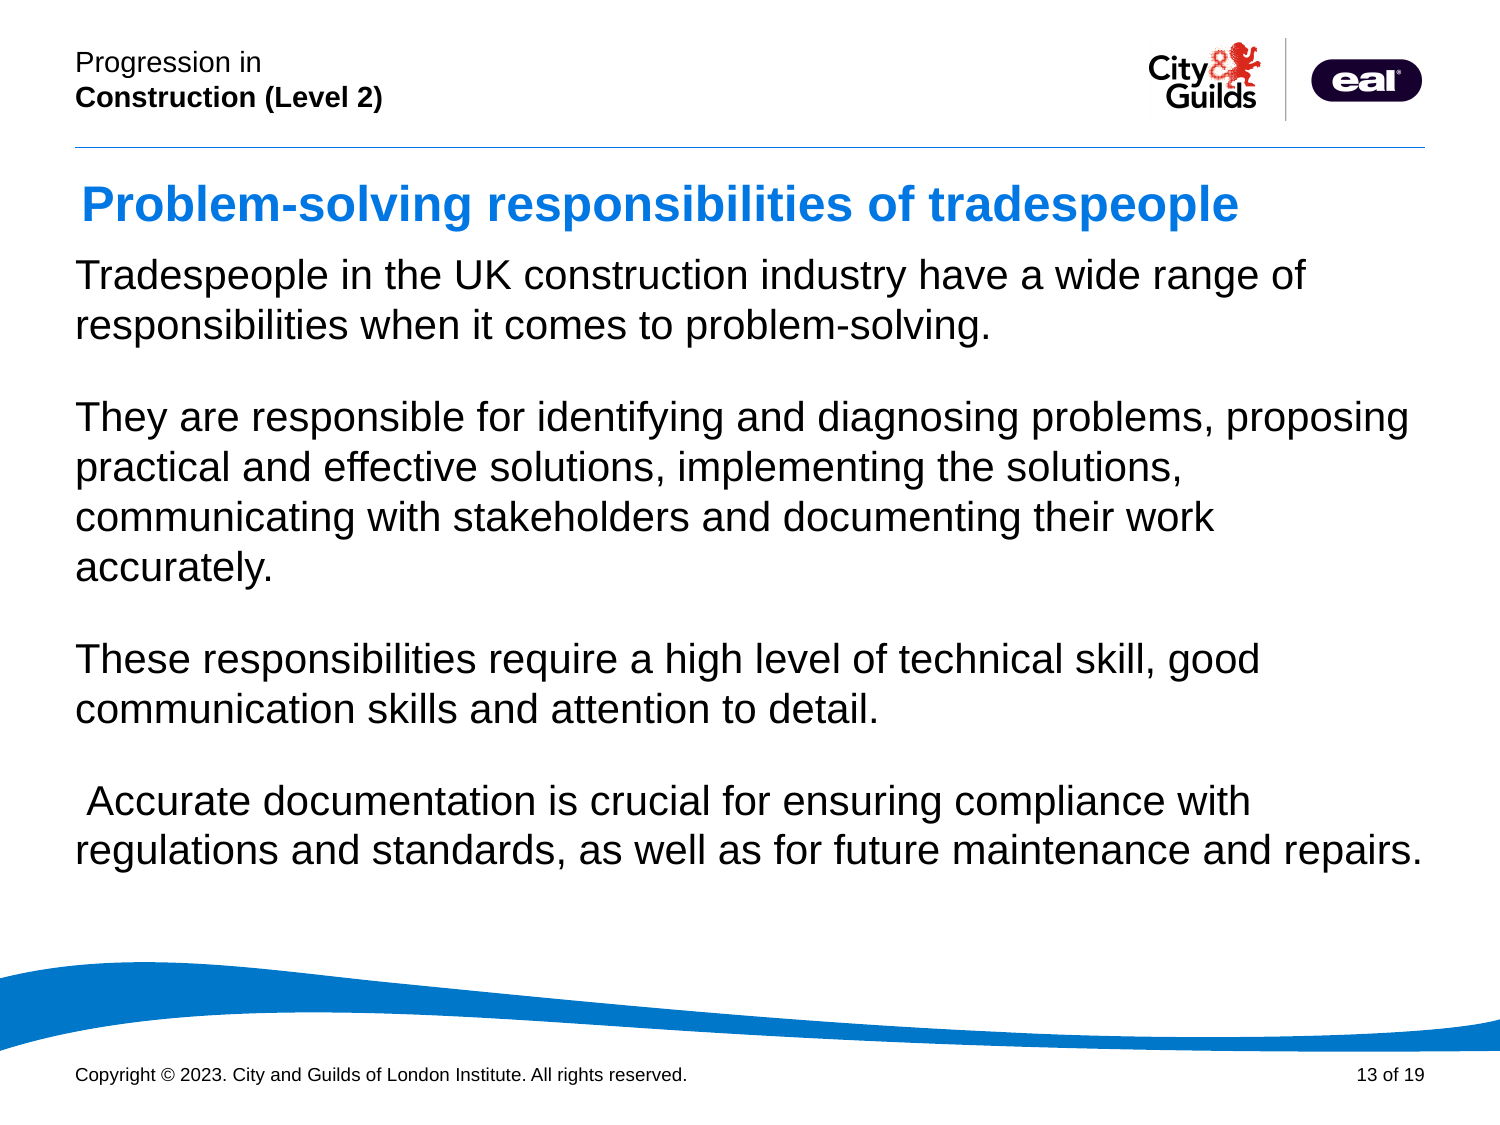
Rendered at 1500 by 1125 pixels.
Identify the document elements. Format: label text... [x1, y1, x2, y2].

list Tradespeople in the UK construction industry have a wide range of responsibilities when it comes to problem-solving. They are responsible for identifying and diagnosing problems, proposing practical and effective solutions, implementing the solutions, communicating with stakeholders and documenting their work accurately. These responsibilities require a high level of technical skill, good communication skills and attention to detail. Accurate documentation is crucial for ensuring compliance with regulations and standards, as well as for future maintenance and repairs. [74, 247, 1426, 946]
title Problem-solving responsibilities of tradespeople [81, 171, 1432, 235]
picture [1149, 38, 1422, 121]
